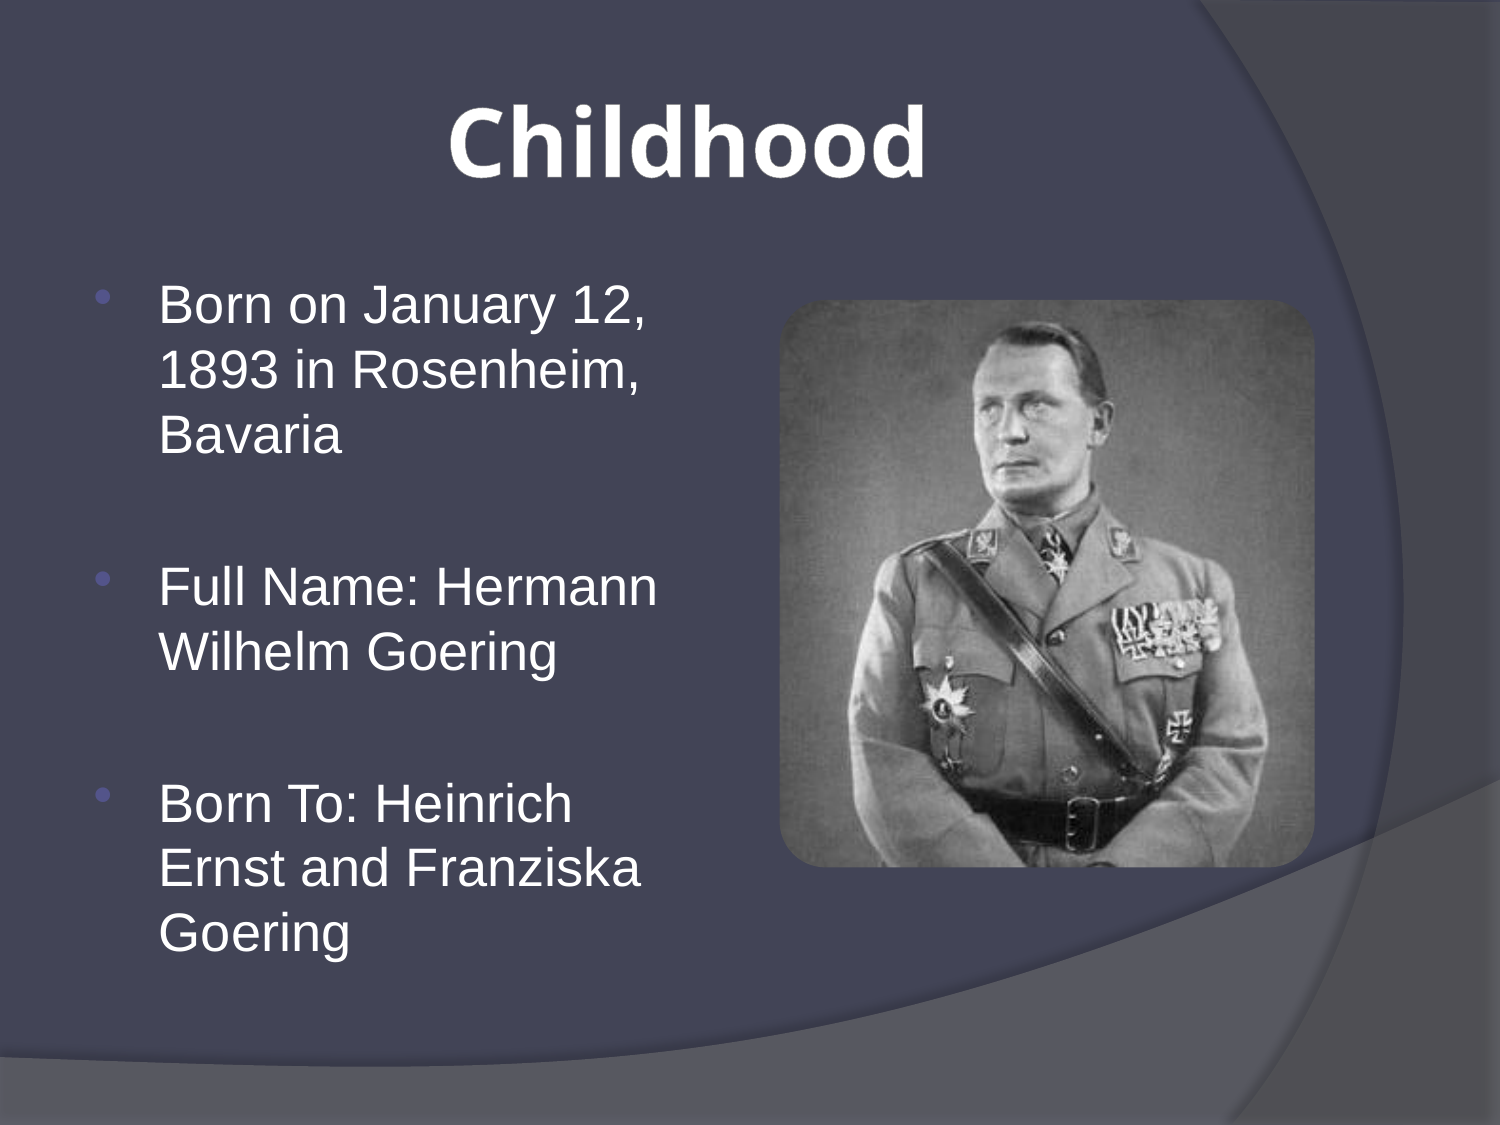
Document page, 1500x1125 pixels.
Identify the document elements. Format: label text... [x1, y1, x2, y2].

title Childhood [75, 45, 1300, 233]
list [779, 299, 1315, 868]
list Born on January 12, 1893 in Rosenheim, Bavaria Full Name: Hermann Wilhelm Goering Born To: Heinrich Ernst and Franziska Goering [75, 262, 675, 1005]
